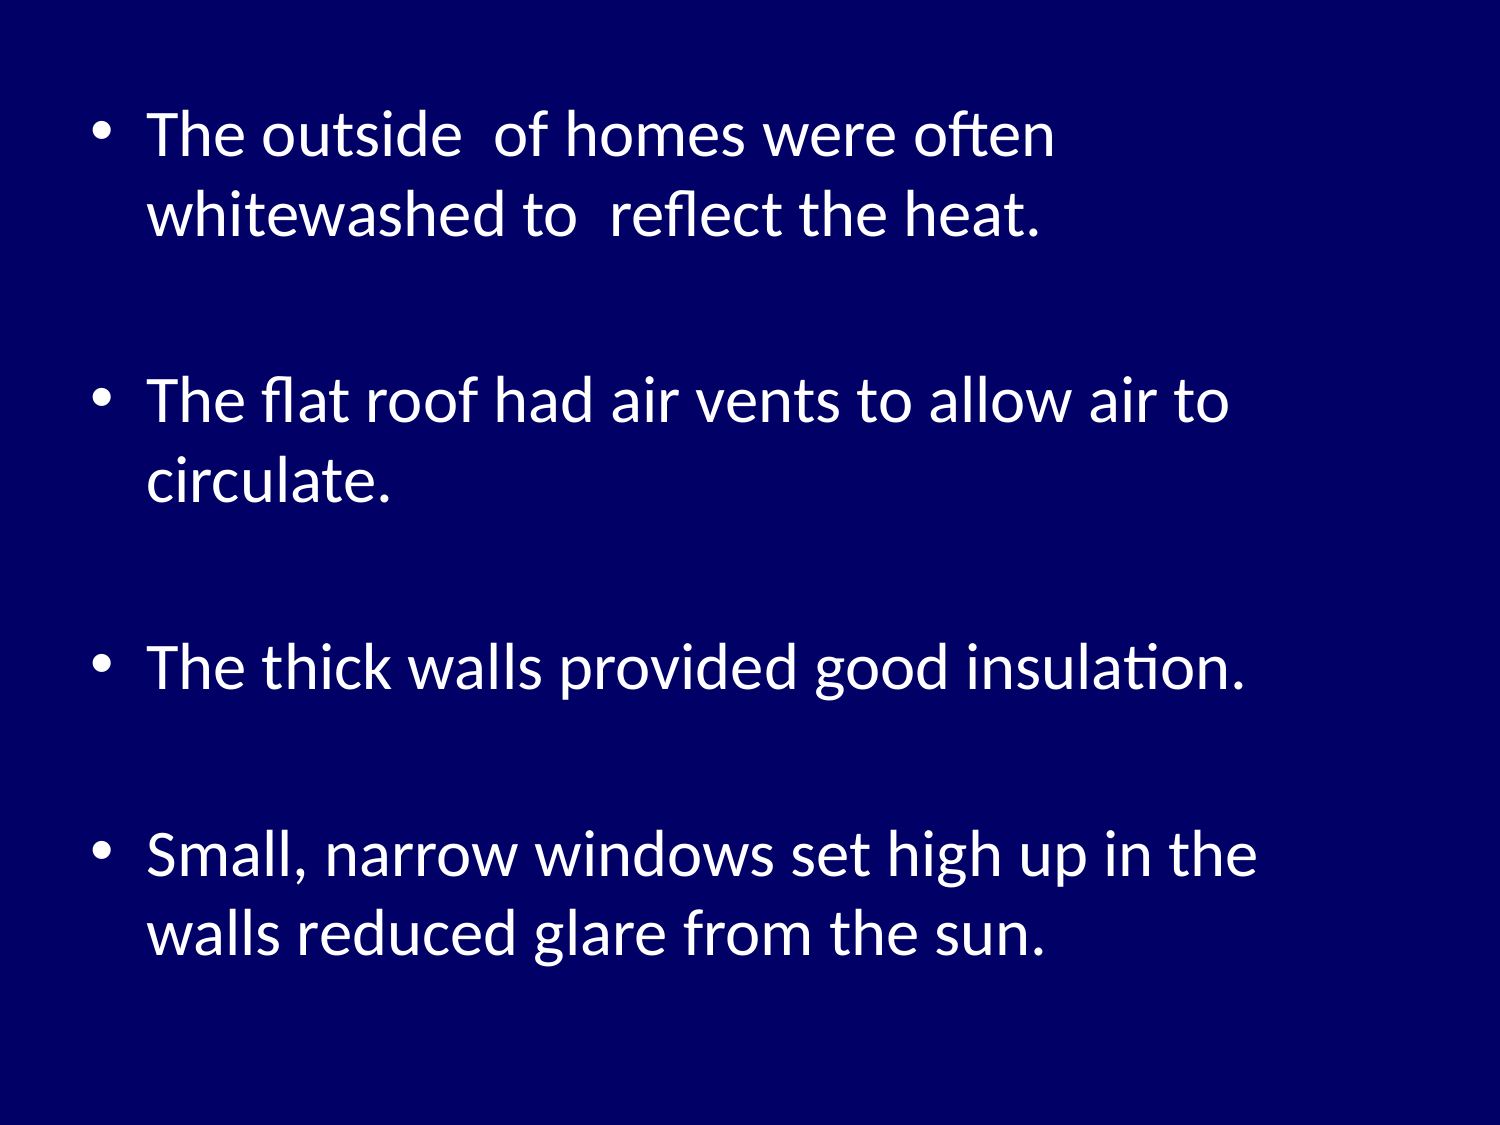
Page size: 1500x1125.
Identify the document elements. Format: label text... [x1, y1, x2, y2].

list The outside of homes were often whitewashed to reflect the heat. The flat roof had air vents to allow air to circulate. The thick walls provided good insulation. Small, narrow windows set high up in the walls reduced glare from the sun. [75, 82, 1425, 1005]
